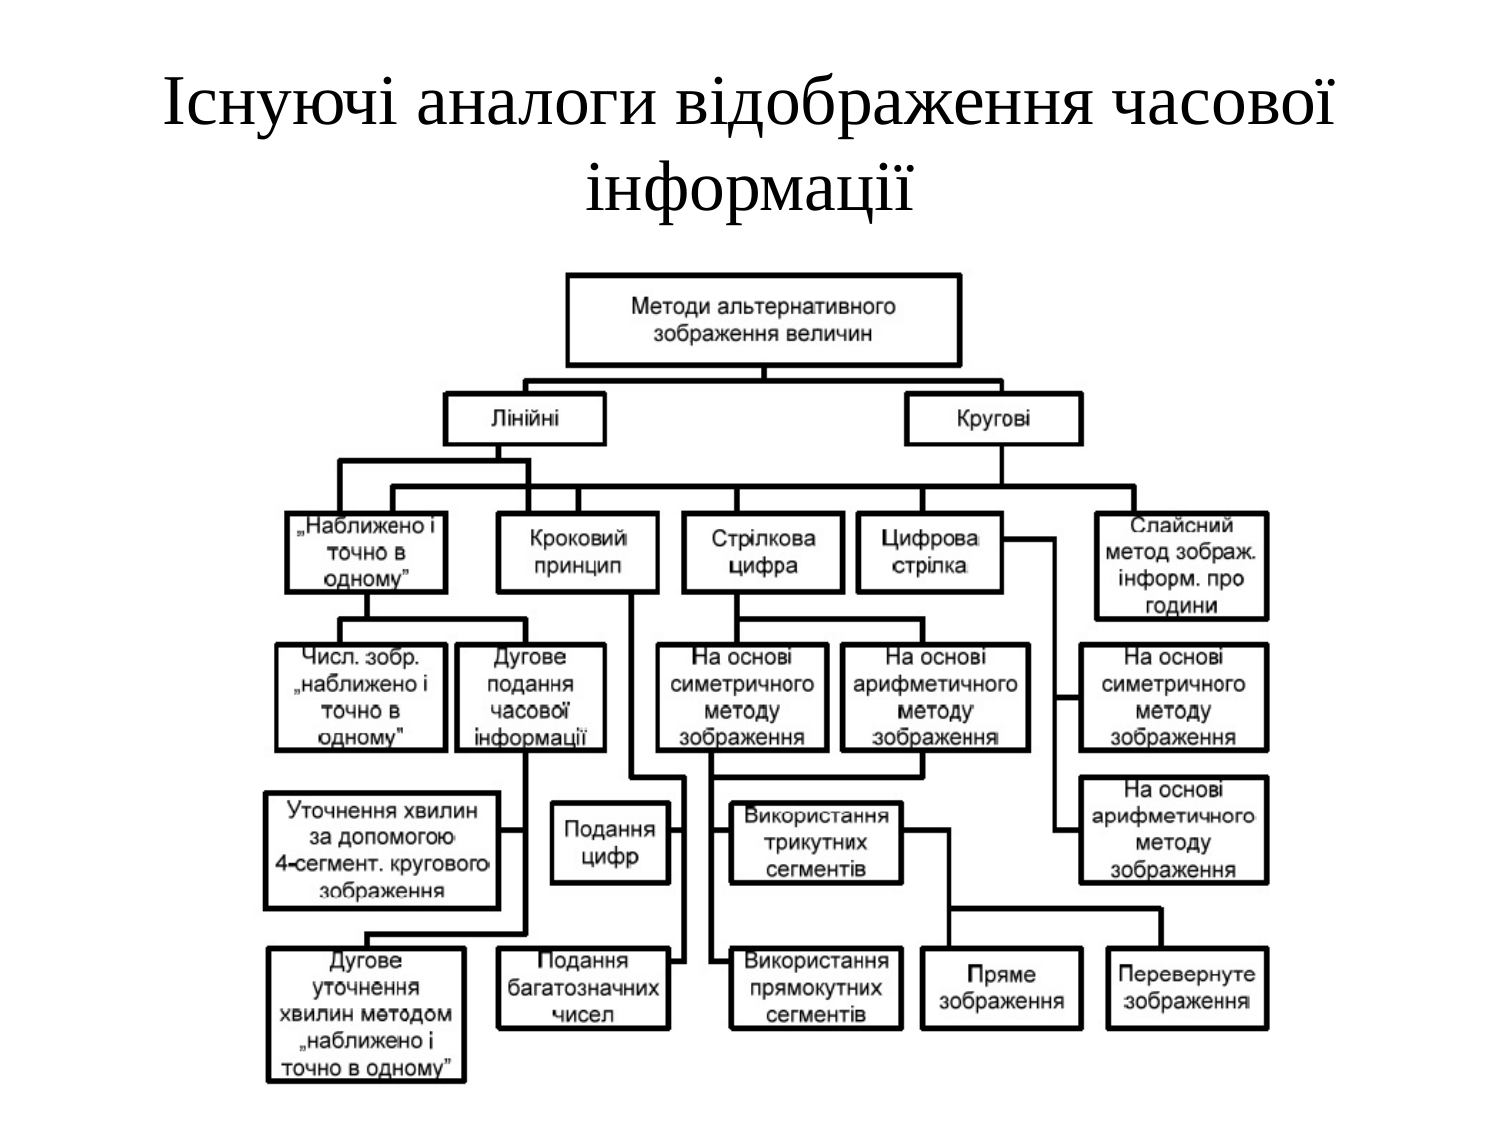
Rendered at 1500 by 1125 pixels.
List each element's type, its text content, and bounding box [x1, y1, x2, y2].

title Існуючі аналоги відображення часової інформації [75, 45, 1425, 233]
picture [253, 266, 1287, 1098]
